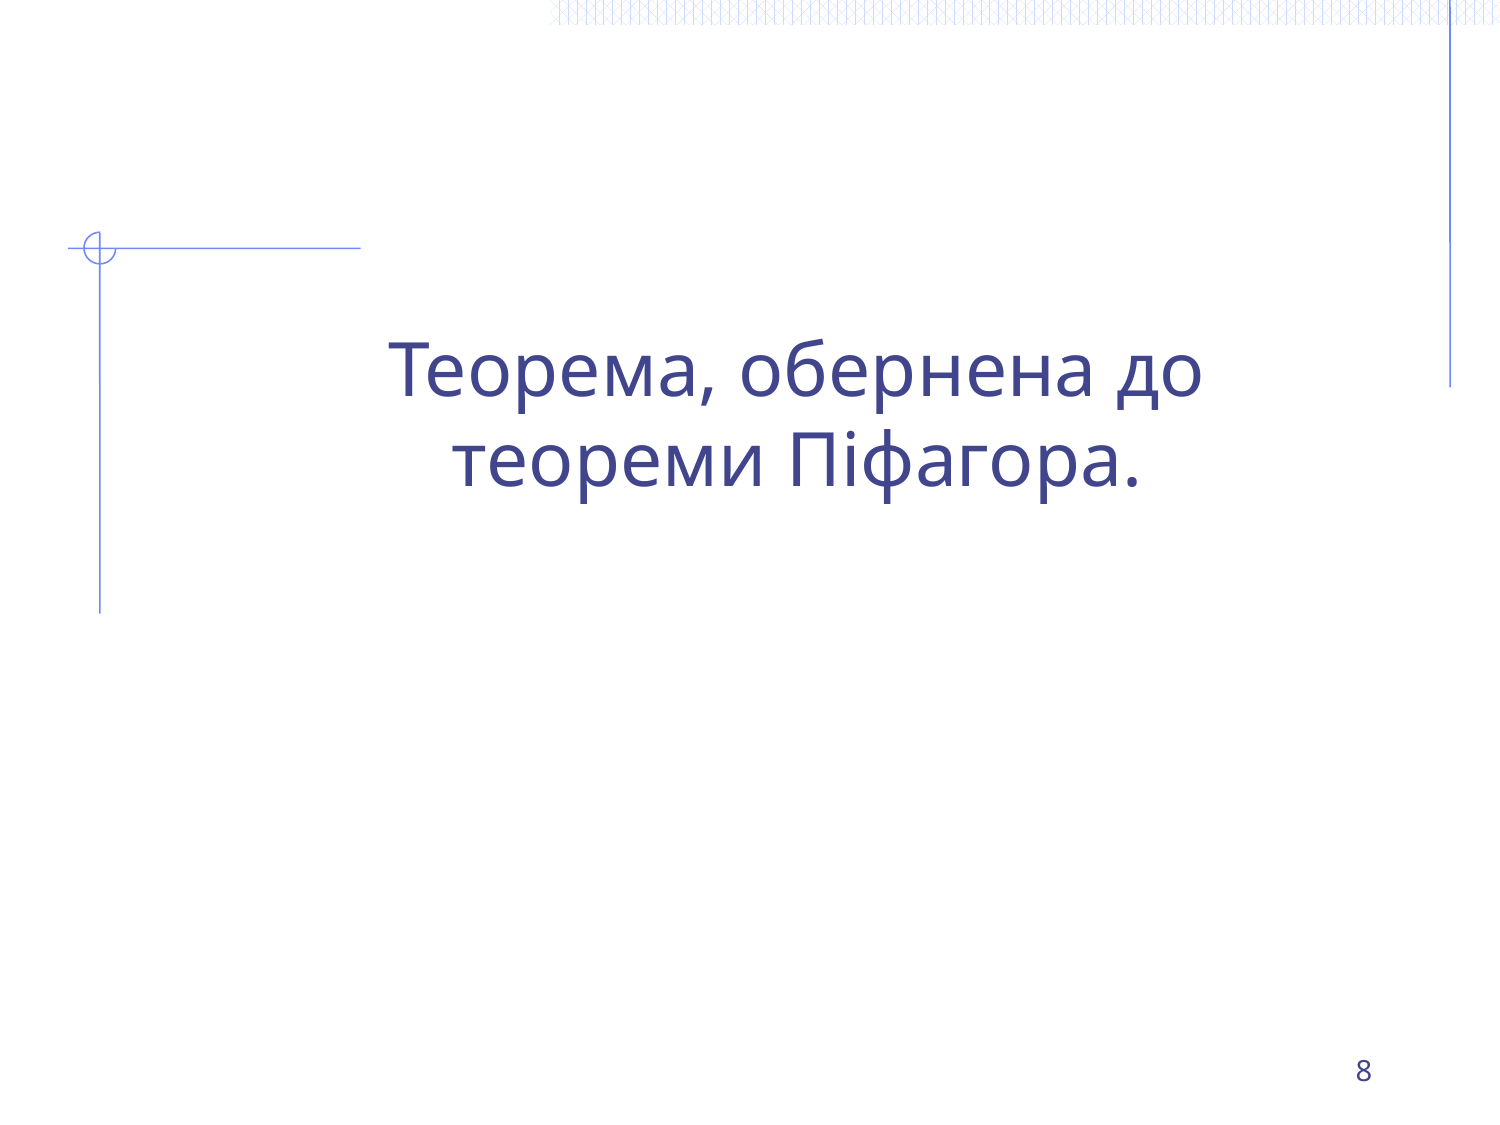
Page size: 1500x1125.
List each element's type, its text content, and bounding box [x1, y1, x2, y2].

slide_number 8 [1074, 1024, 1388, 1101]
text_box Теорема, обернена до теореми Піфагора. [206, 314, 1388, 510]
